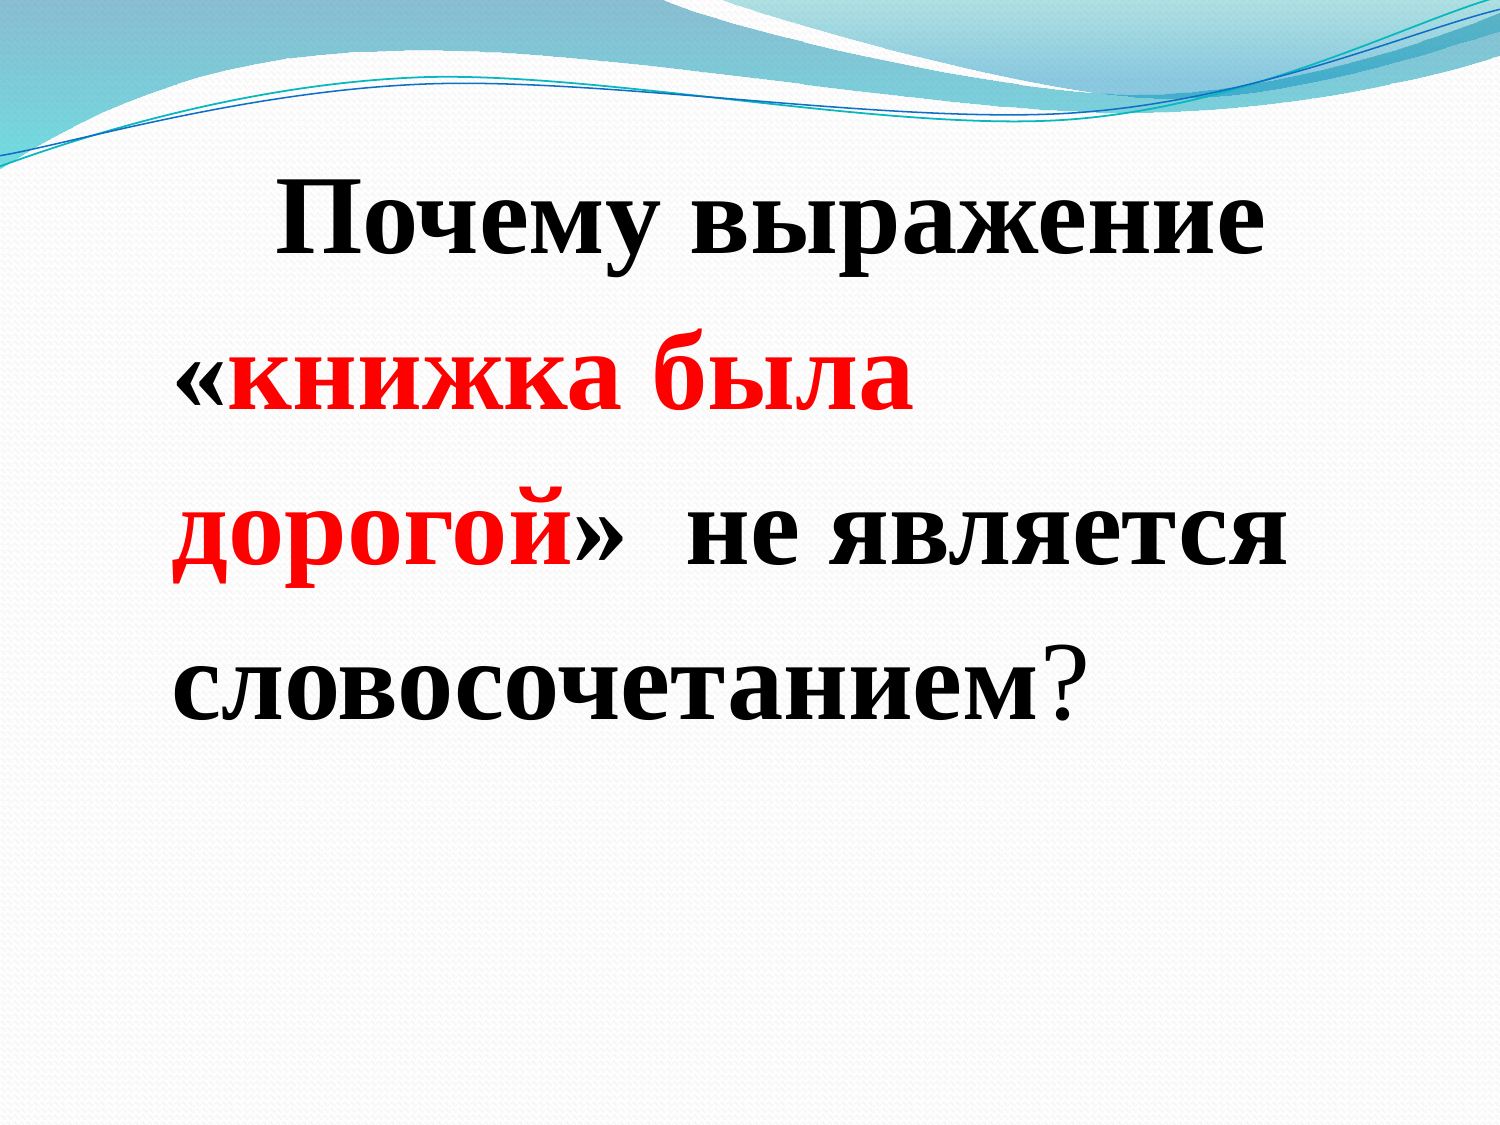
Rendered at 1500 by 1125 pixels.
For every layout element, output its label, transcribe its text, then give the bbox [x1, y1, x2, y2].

text_box Почему выражение «книжка была дорогой» не является словосочетанием? [81, 113, 1371, 1060]
